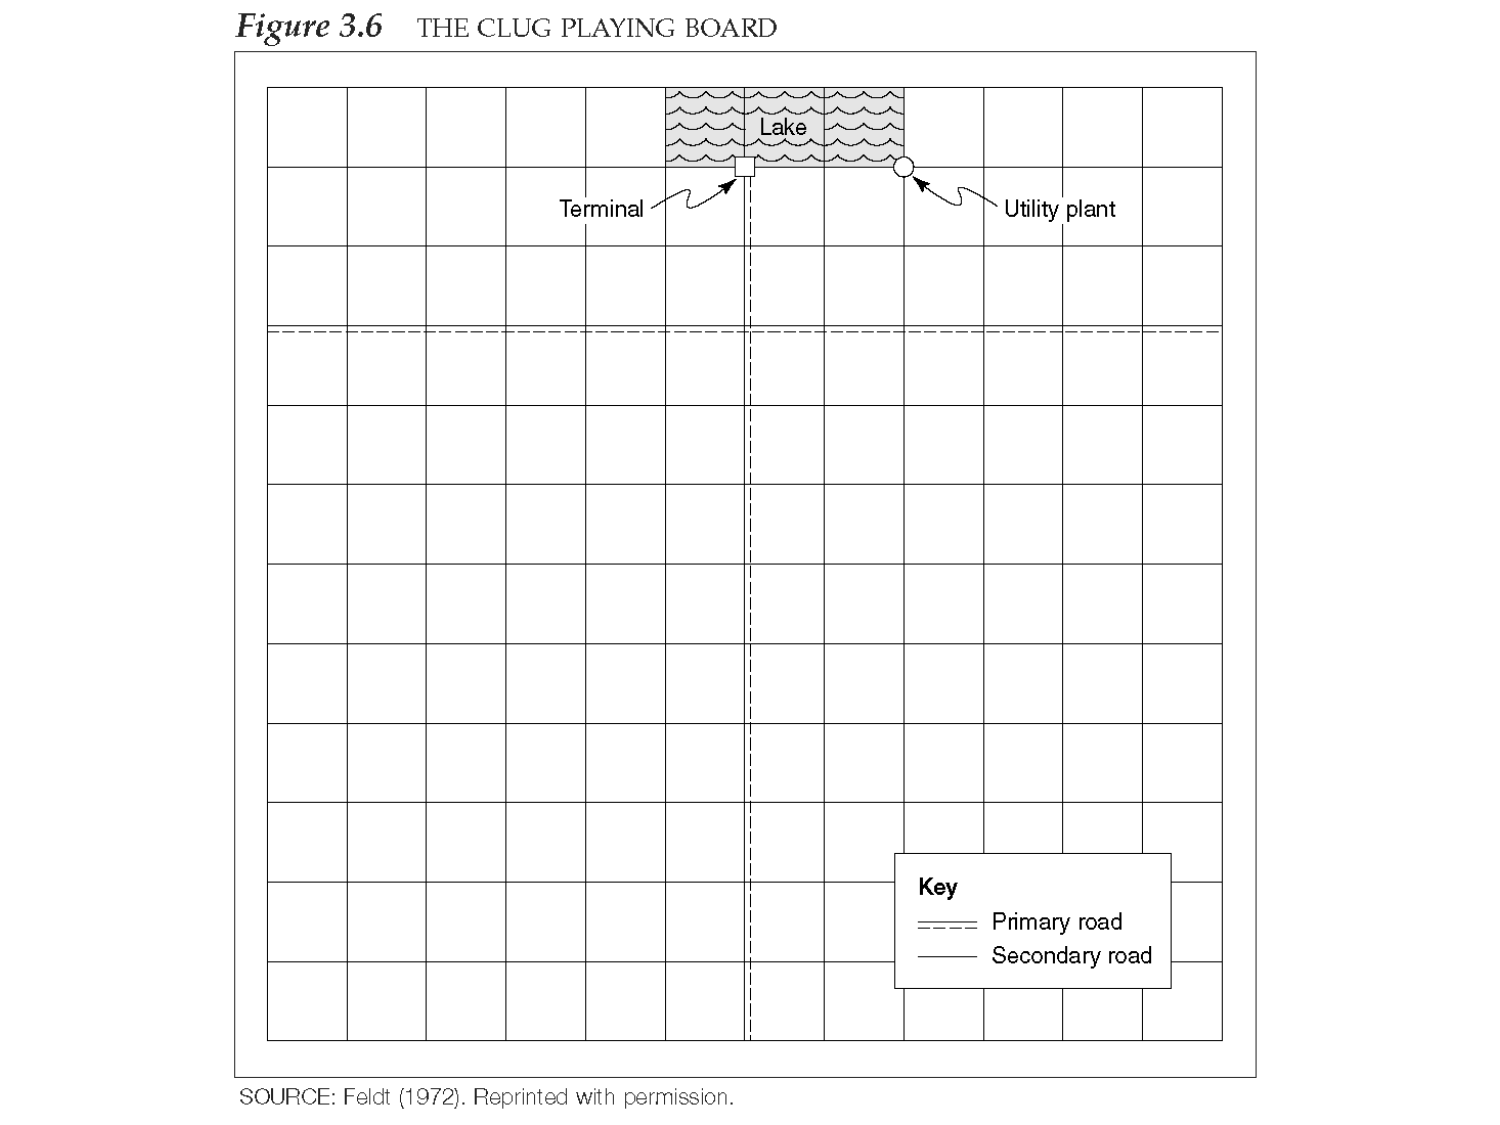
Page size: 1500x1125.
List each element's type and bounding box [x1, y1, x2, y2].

picture [225, 0, 1275, 1125]
